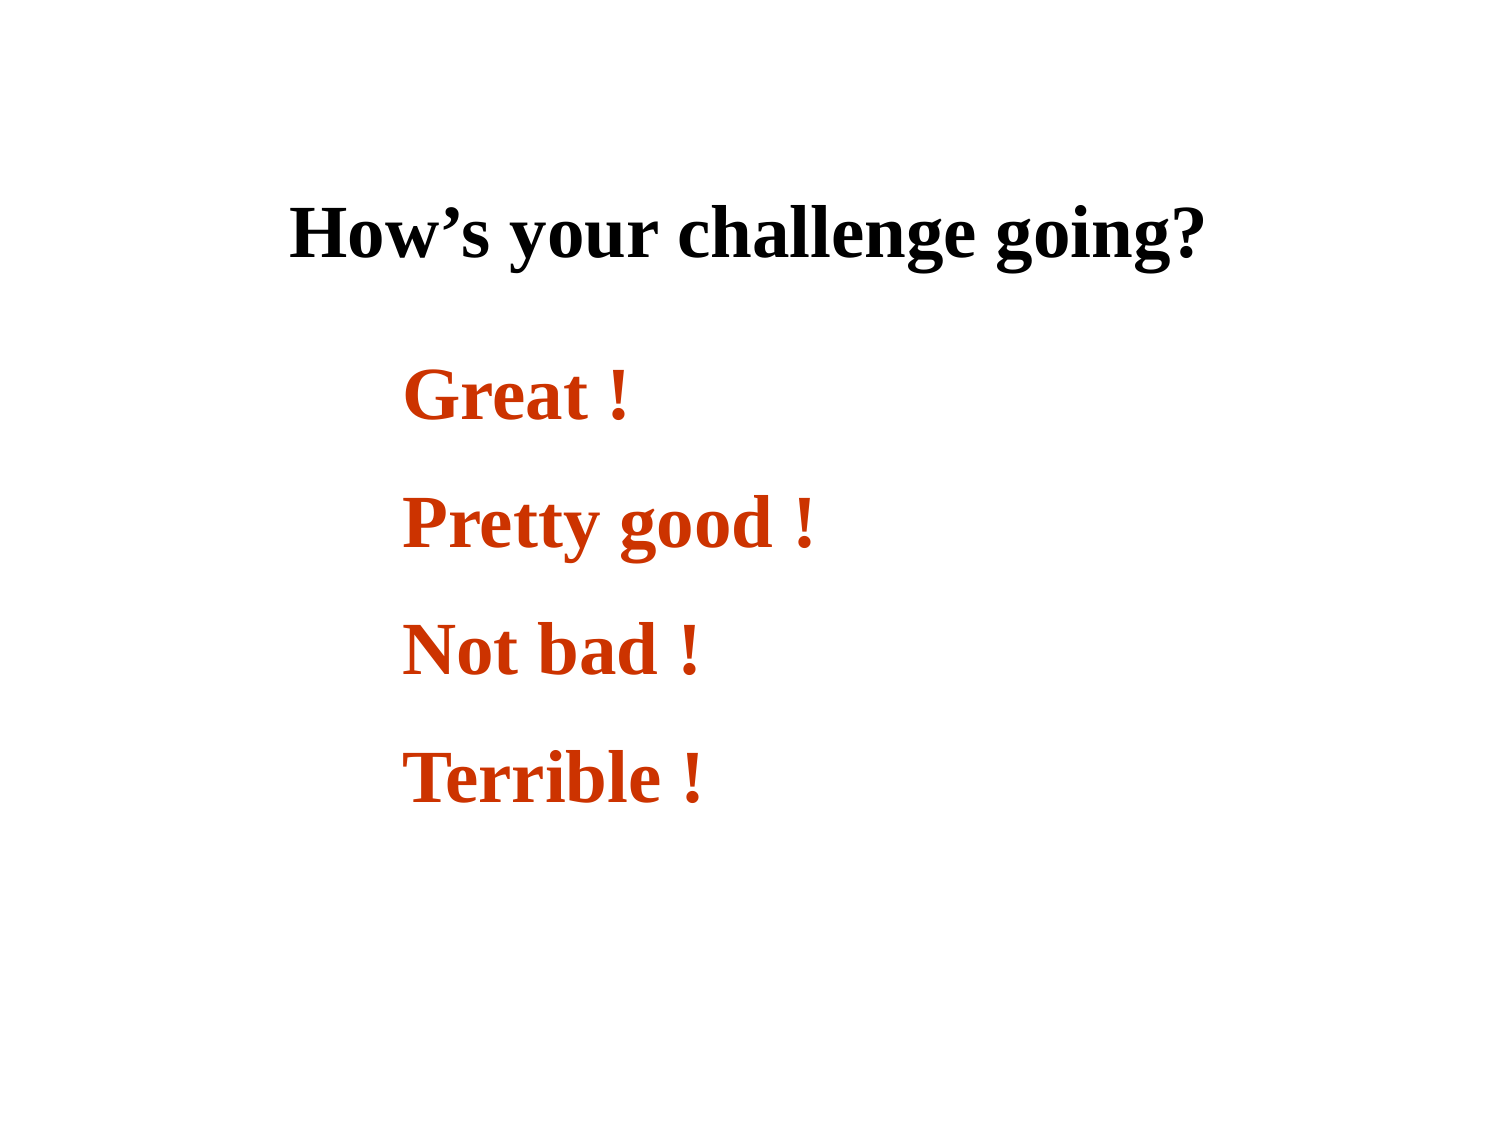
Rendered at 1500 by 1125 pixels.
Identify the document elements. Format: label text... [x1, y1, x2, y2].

text_box How’s your challenge going? [274, 174, 1238, 280]
text_box Great ! Pretty good ! Not bad ! Terrible ! [387, 337, 1000, 825]
